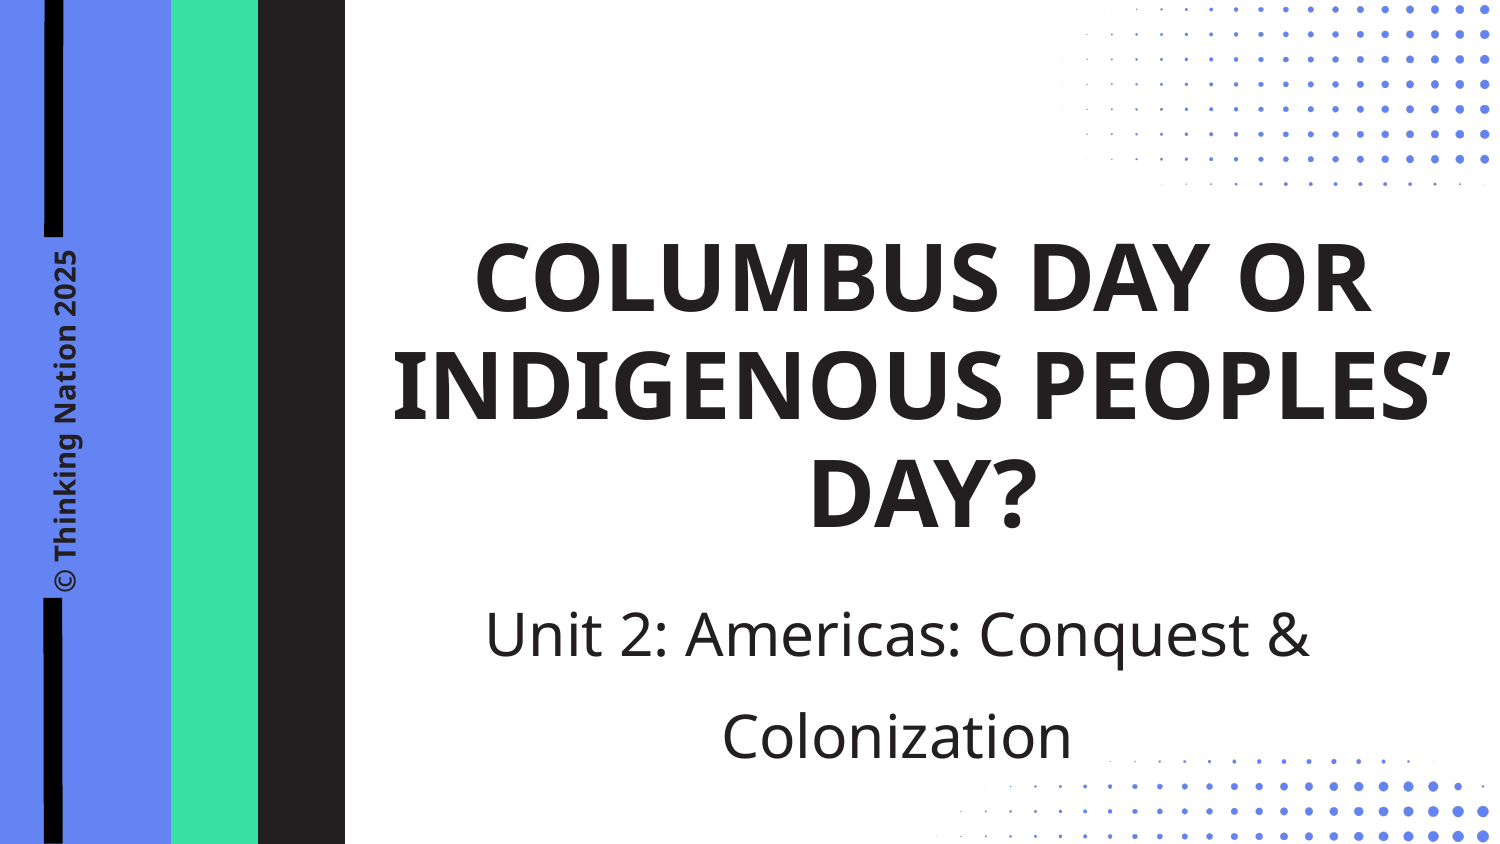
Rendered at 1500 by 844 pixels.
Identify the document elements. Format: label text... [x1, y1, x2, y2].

text_box [1037, 0, 1500, 186]
text_box [911, 759, 1500, 844]
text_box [0, 0, 346, 844]
text_box COLUMBUS DAY OR INDIGENOUS PEOPLES’ DAY? [350, 224, 1500, 549]
text_box Unit 2: Americas: Conquest & Colonization [380, 567, 1416, 771]
